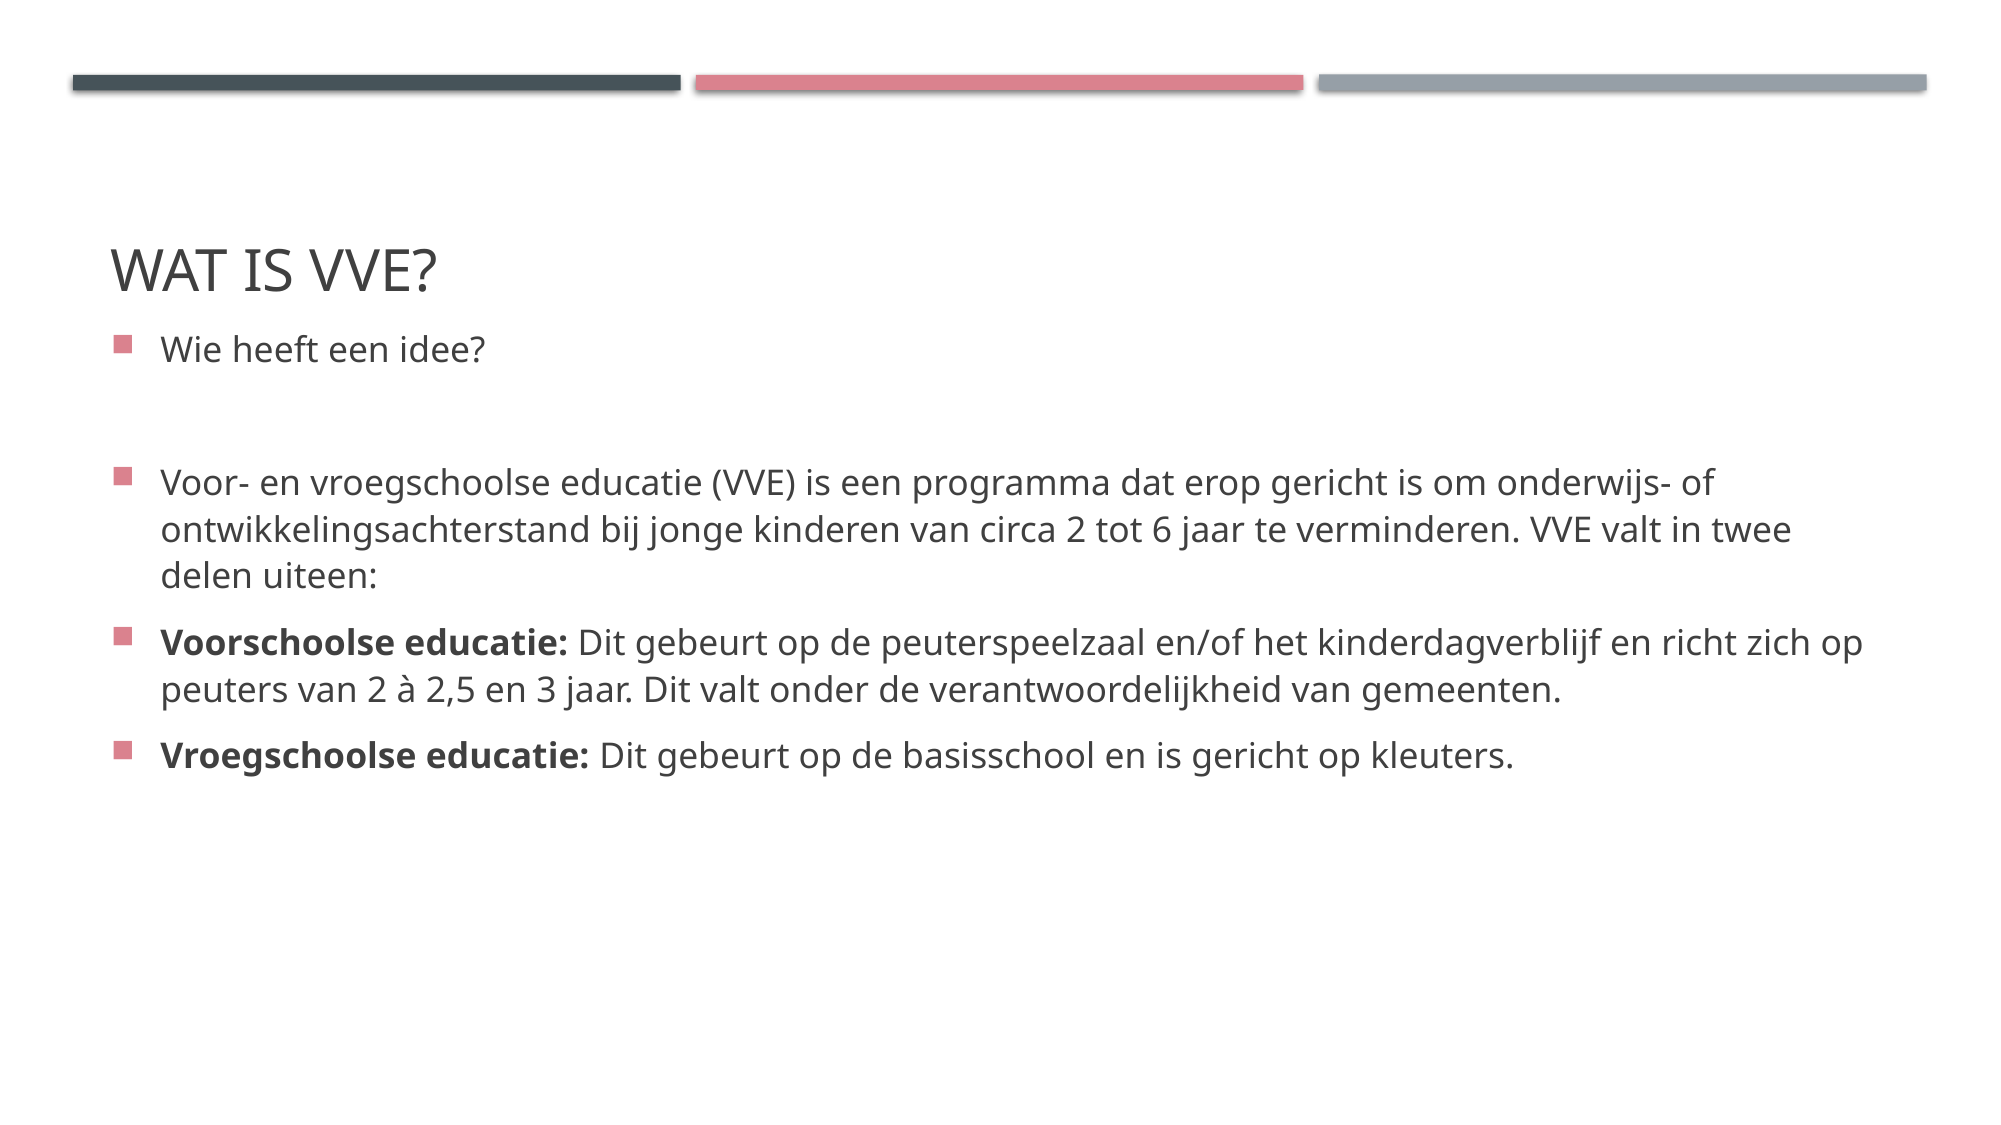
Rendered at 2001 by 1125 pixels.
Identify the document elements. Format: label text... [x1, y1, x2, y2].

title Wat is VVE? [95, 115, 1905, 311]
list Wie heeft een idee? Voor- en vroegschoolse educatie (VVE) is een programma dat erop gericht is om onderwijs- of ontwikkelingsachterstand bij jonge kinderen van circa 2 tot 6 jaar te verminderen. VVE valt in twee delen uiteen: Voorschoolse educatie: Dit gebeurt op de peuterspeelzaal en/of het kinderdagverblijf en richt zich op peuters van 2 à 2,5 en 3 jaar. Dit valt onder de verantwoordelijkheid van gemeenten. Vroegschoolse educatie: Dit gebeurt op de basisschool en is gericht op kleuters. [95, 383, 1905, 981]
